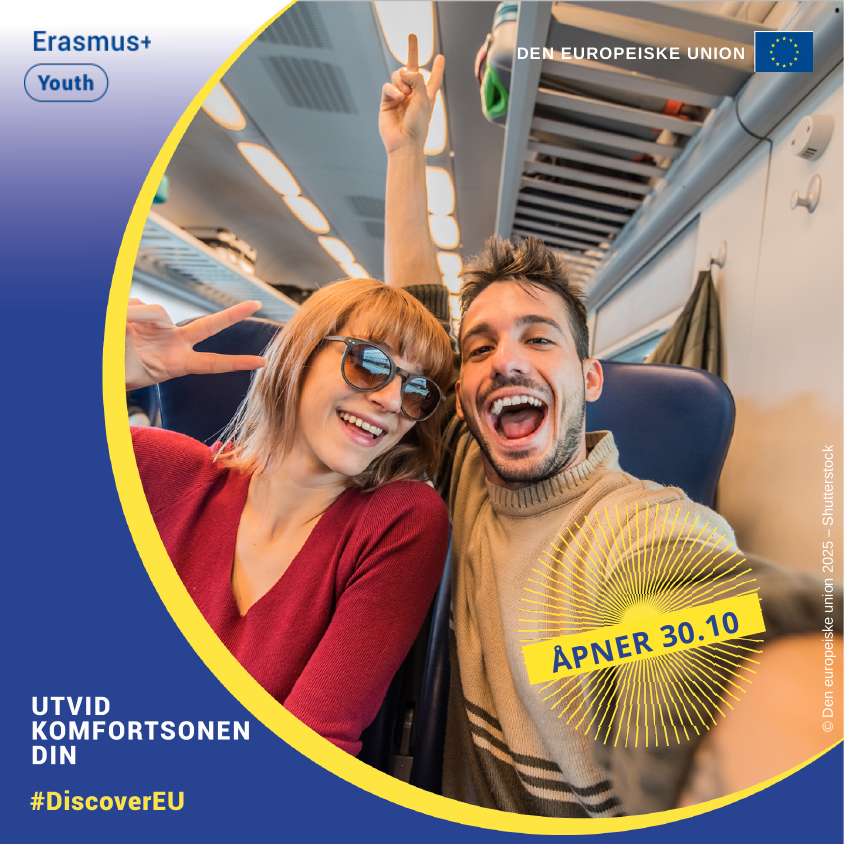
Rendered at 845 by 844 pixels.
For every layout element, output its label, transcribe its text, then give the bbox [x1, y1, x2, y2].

picture [0, 0, 844, 844]
list Åpner 30.10 [521, 592, 766, 686]
